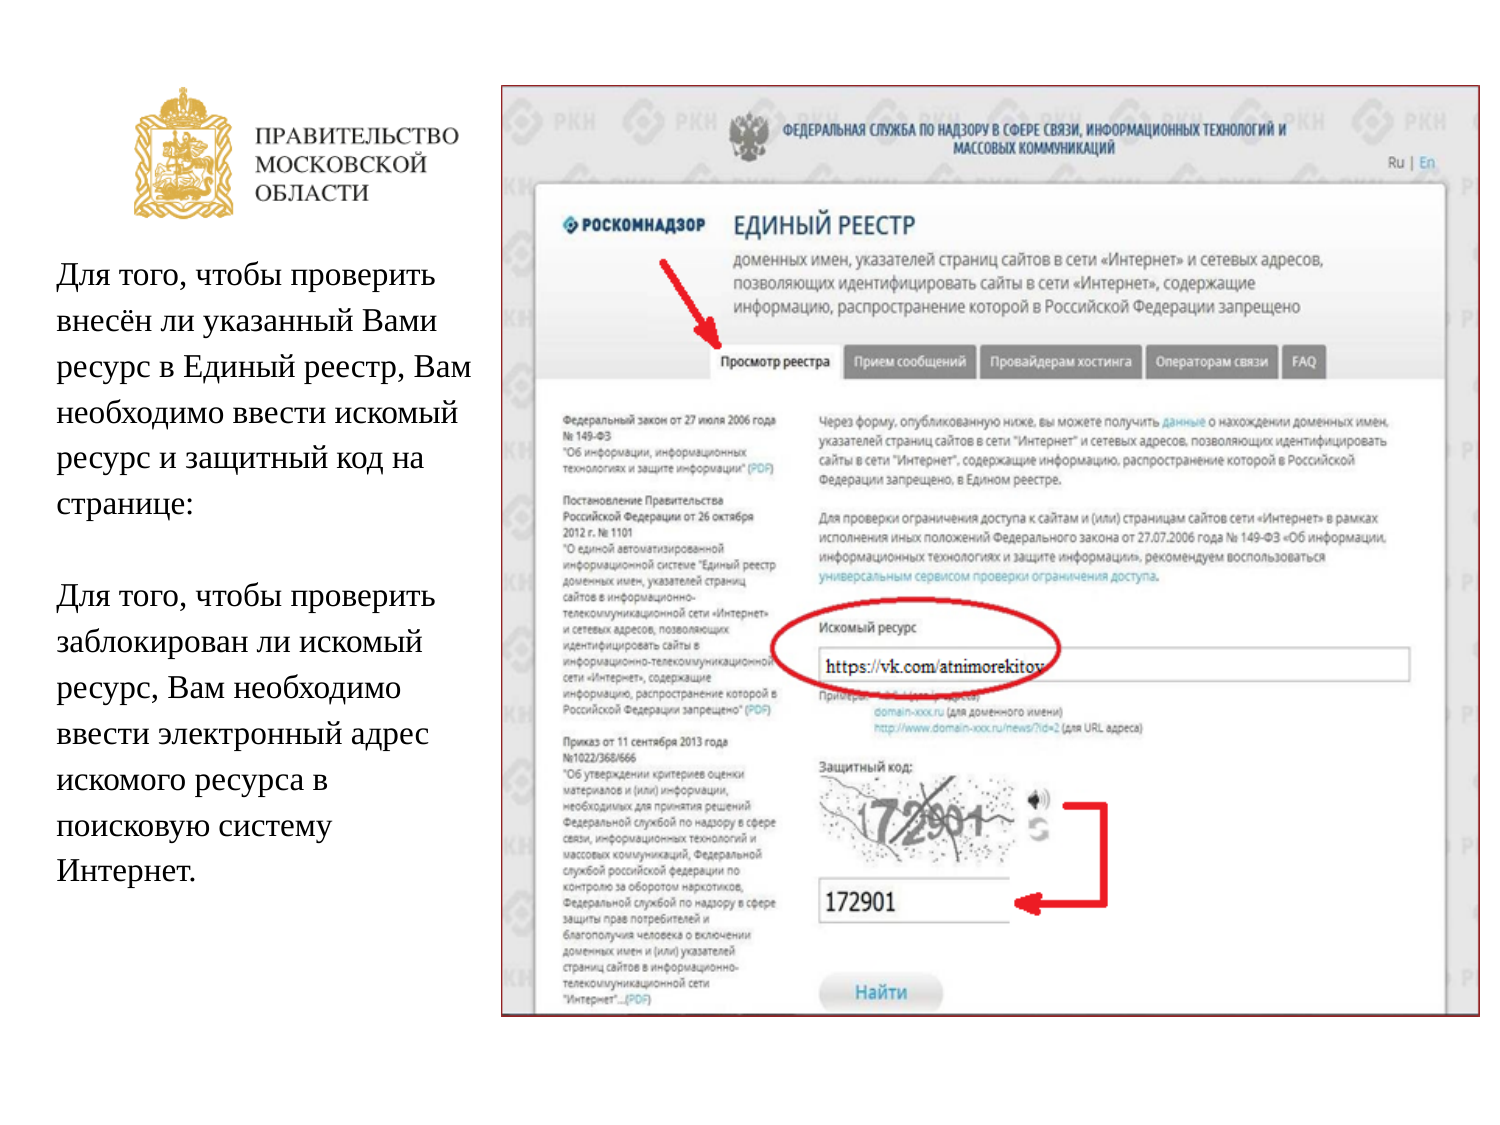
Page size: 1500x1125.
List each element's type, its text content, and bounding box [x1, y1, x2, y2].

text_box Для того, чтобы проверить внесён ли указанный Вами ресурс в Единый реестр, Вам необходимо ввести искомый ресурс и защитный код на странице: Для того, чтобы проверить заблокирован ли искомый ресурс, Вам необходимо ввести электронный адрес искомого ресурса в поисковую систему Интернет. [41, 272, 490, 936]
picture [41, 39, 1480, 1017]
